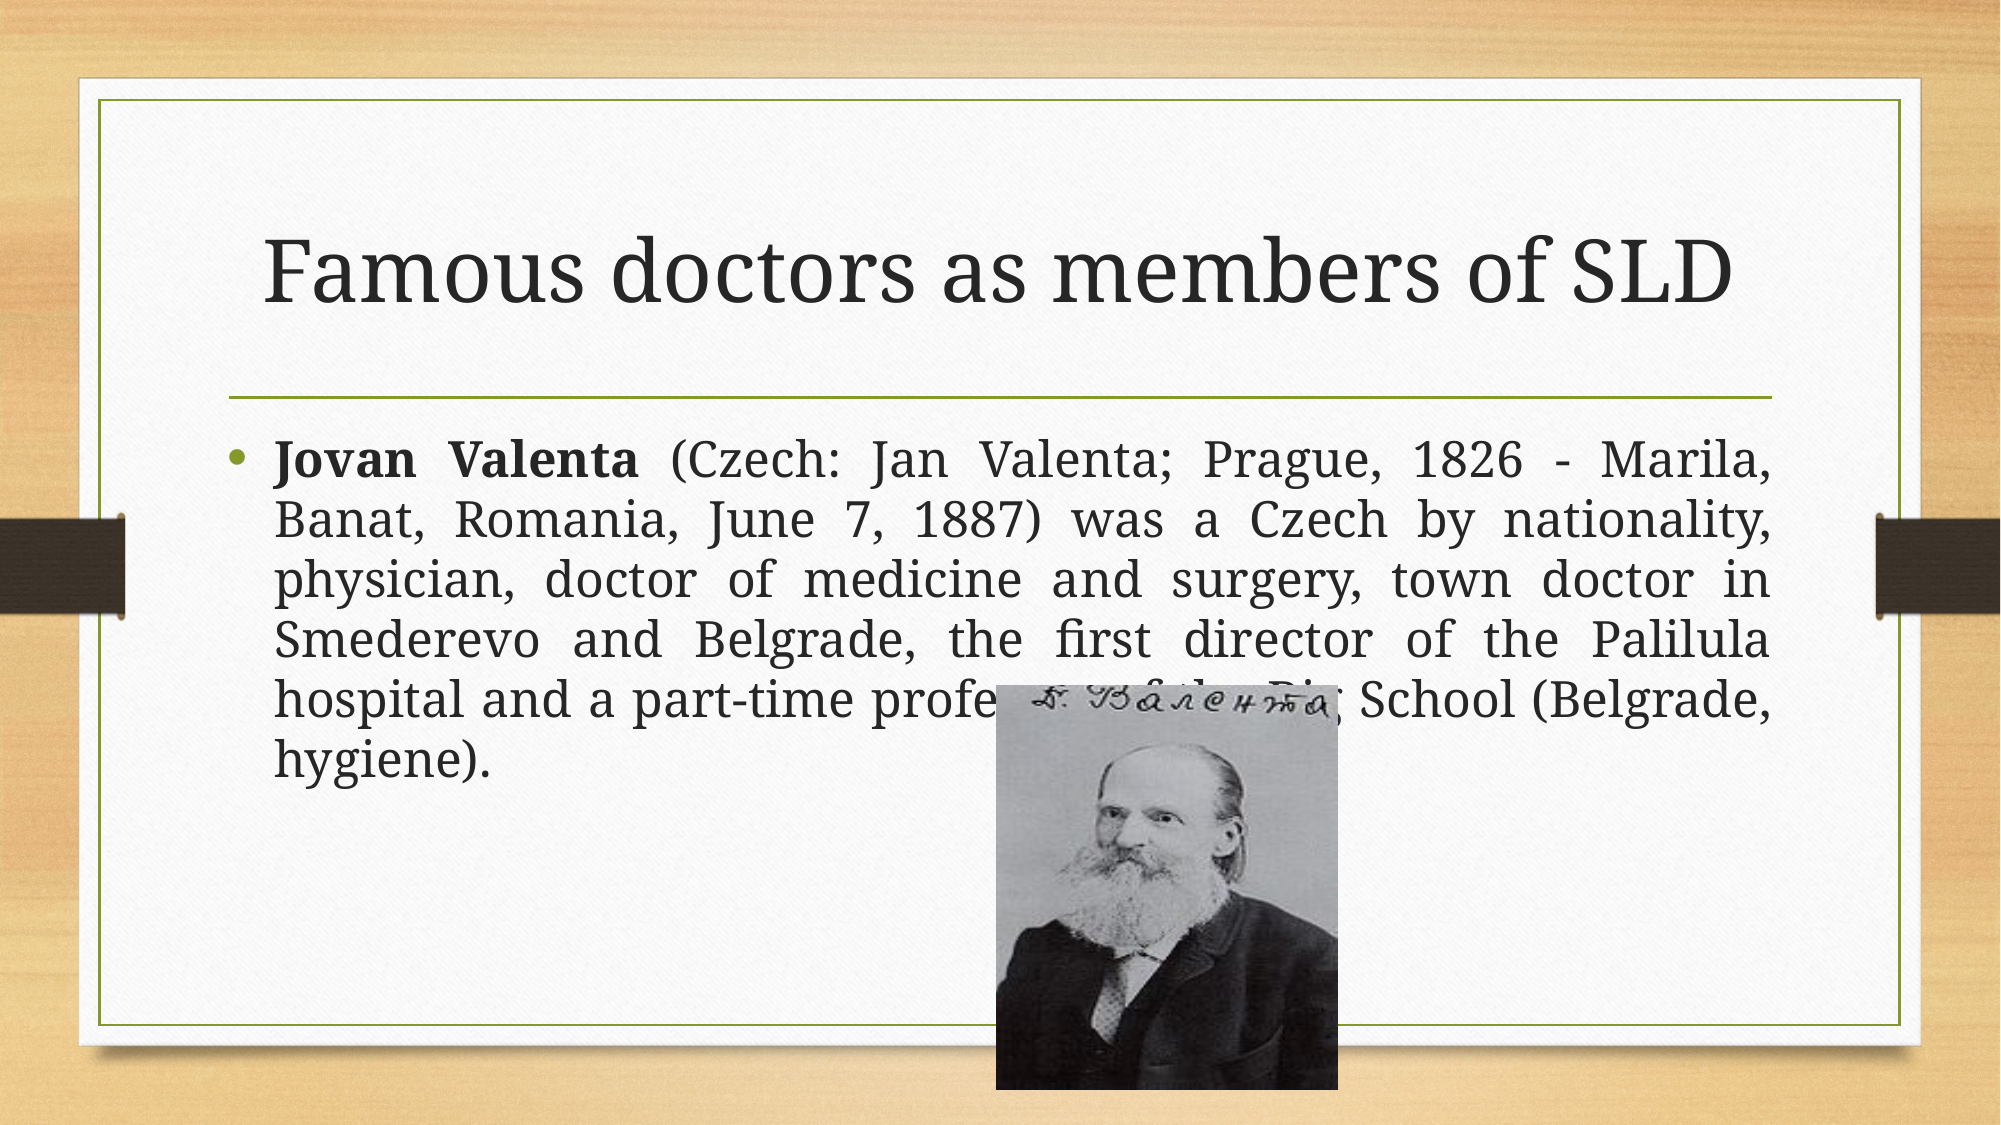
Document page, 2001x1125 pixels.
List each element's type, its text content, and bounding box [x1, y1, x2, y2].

title Famous doctors as members of SLD [212, 161, 1788, 375]
list Jovan Valenta (Czech: Jan Valenta; Prague, 1826 - Marila, Banat, Romania, June 7, 1887) was a Czech by nationality, physician, doctor of medicine and surgery, town doctor in Smederevo and Belgrade, the first director of the Palilula hospital and a part-time professor of the Big School (Belgrade, hygiene). [212, 419, 1788, 964]
picture [0, 0, 2001, 1125]
